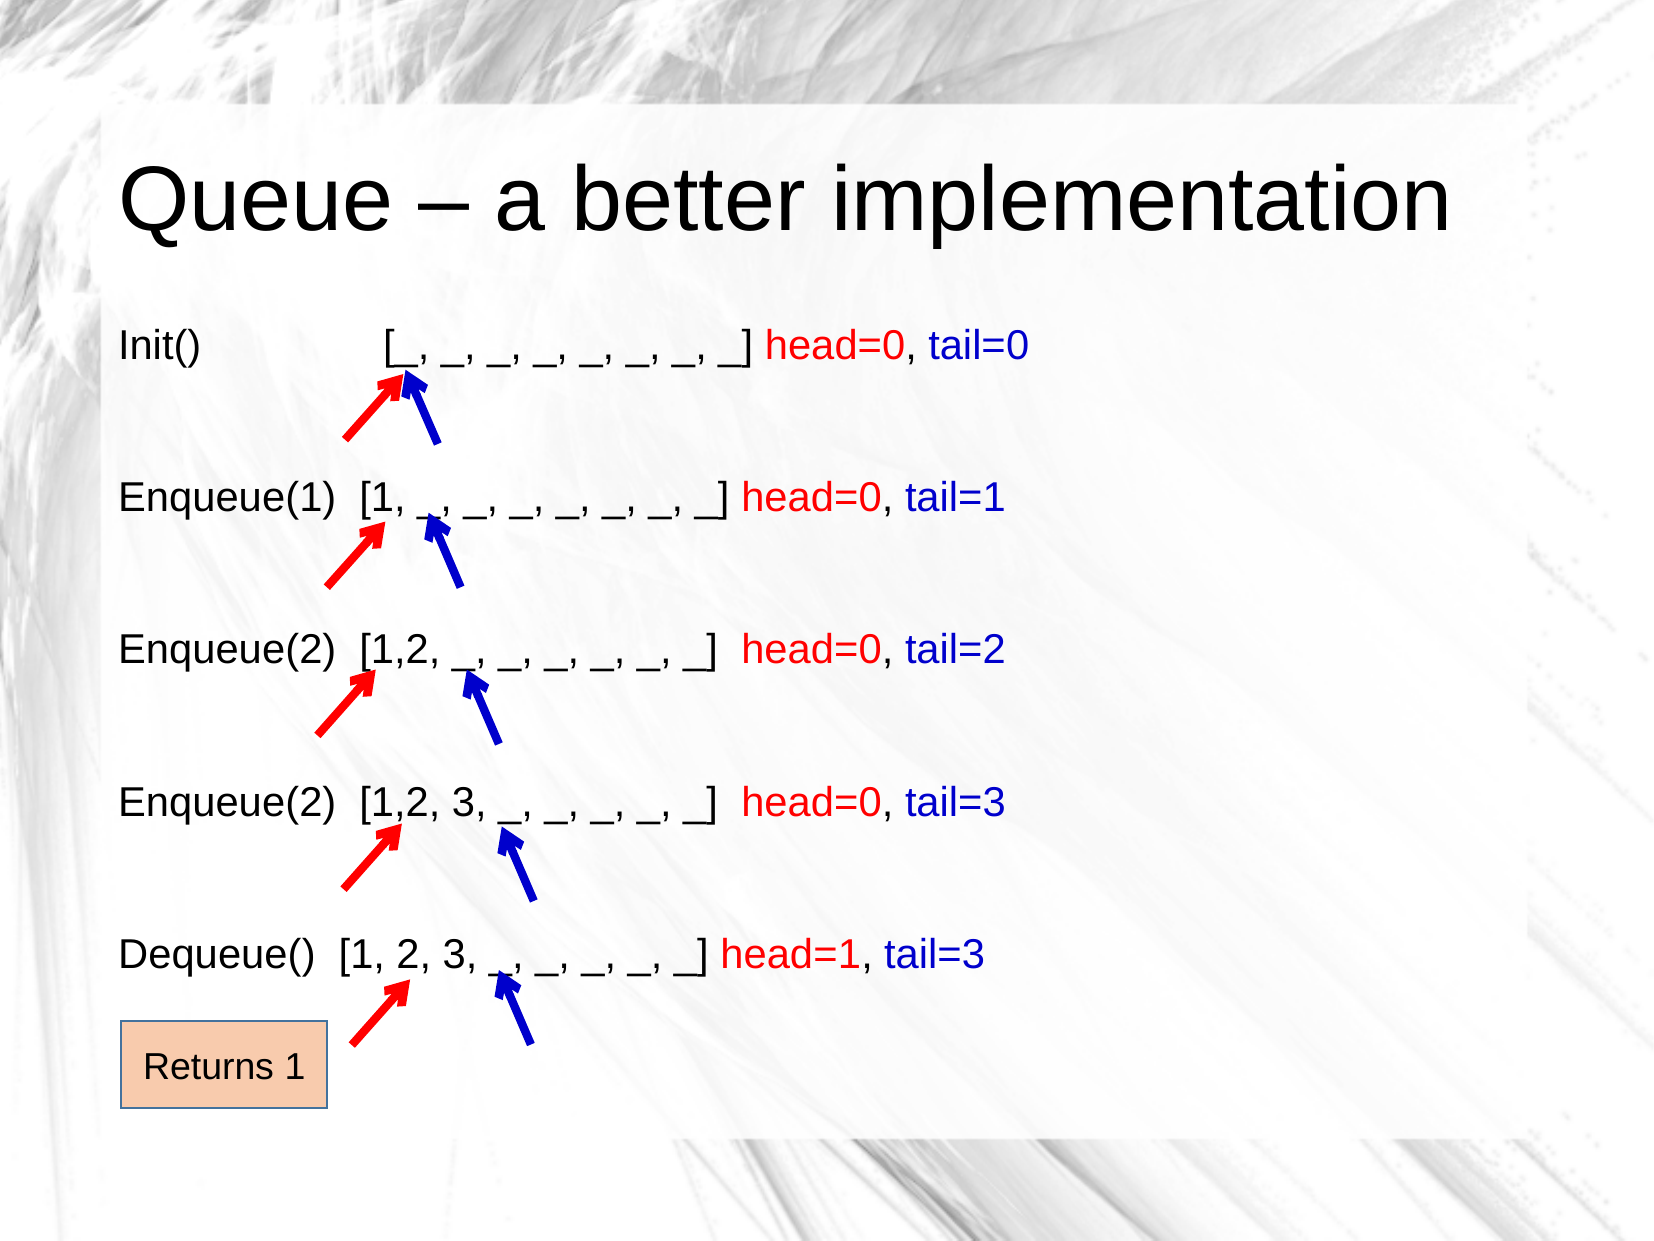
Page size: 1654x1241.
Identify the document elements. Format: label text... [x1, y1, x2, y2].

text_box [498, 970, 531, 1045]
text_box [317, 669, 376, 736]
picture [0, 0, 1654, 1241]
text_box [326, 521, 386, 588]
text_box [343, 823, 402, 890]
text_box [428, 512, 461, 588]
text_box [405, 369, 438, 445]
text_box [466, 669, 499, 745]
text_box Returns 1 [120, 1020, 327, 1109]
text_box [344, 374, 404, 440]
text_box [351, 979, 411, 1046]
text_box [501, 826, 534, 901]
title Queue – a better implementation [118, 112, 1506, 281]
list Init() [_, _, _, _, _, _, _, _] head=0, tail=0 Enqueue(1) [1, _, _, _, _, _, _, _] head=0, tail=1 Enqueue(2) [1,2, _, _, _, _, _, _] head=0, tail=2 Enqueue(2) [1,2, 3, _, _, _, _, _] head=0, tail=3 Dequeue() [1, 2, 3, _, _, _, _, _] head=1, tail=3 [118, 319, 1571, 1109]
